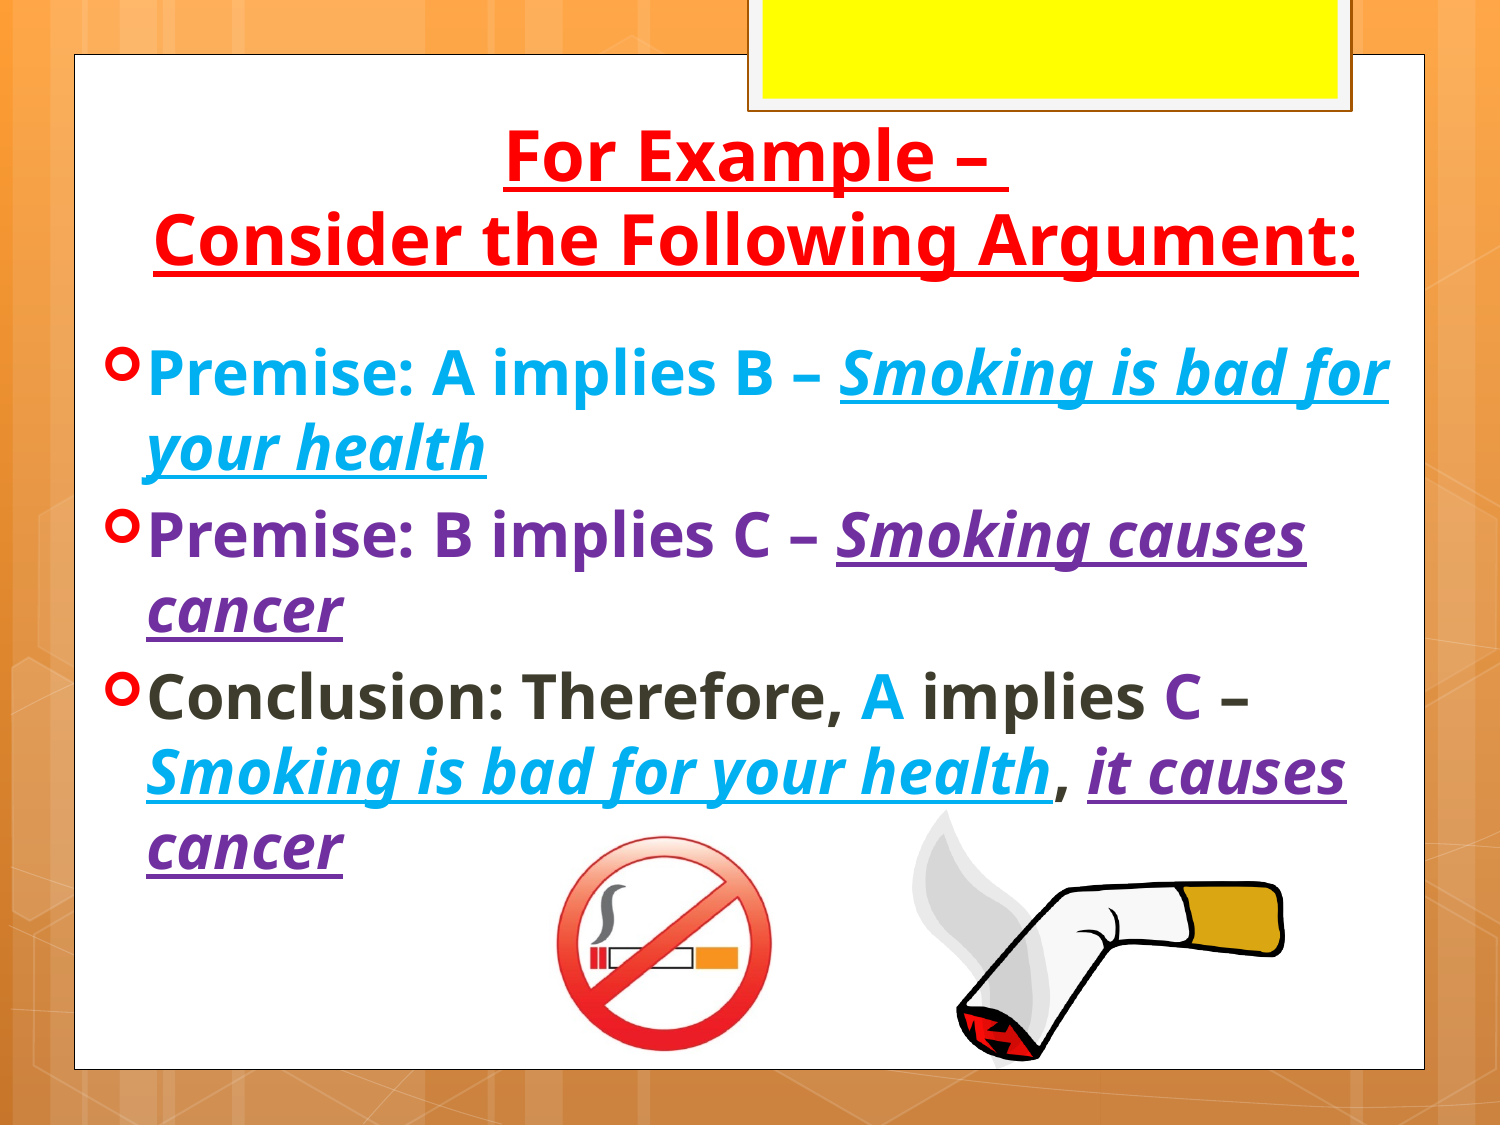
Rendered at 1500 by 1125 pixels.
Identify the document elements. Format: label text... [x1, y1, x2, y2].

picture [549, 824, 773, 1054]
title For Example – Consider the Following Argument: [75, 99, 1438, 288]
picture [912, 809, 1285, 1069]
list Premise: A implies B – Smoking is bad for your health Premise: B implies C – Smoking causes cancer Conclusion: Therefore, A implies C – Smoking is bad for your health, it causes cancer [75, 324, 1425, 1075]
